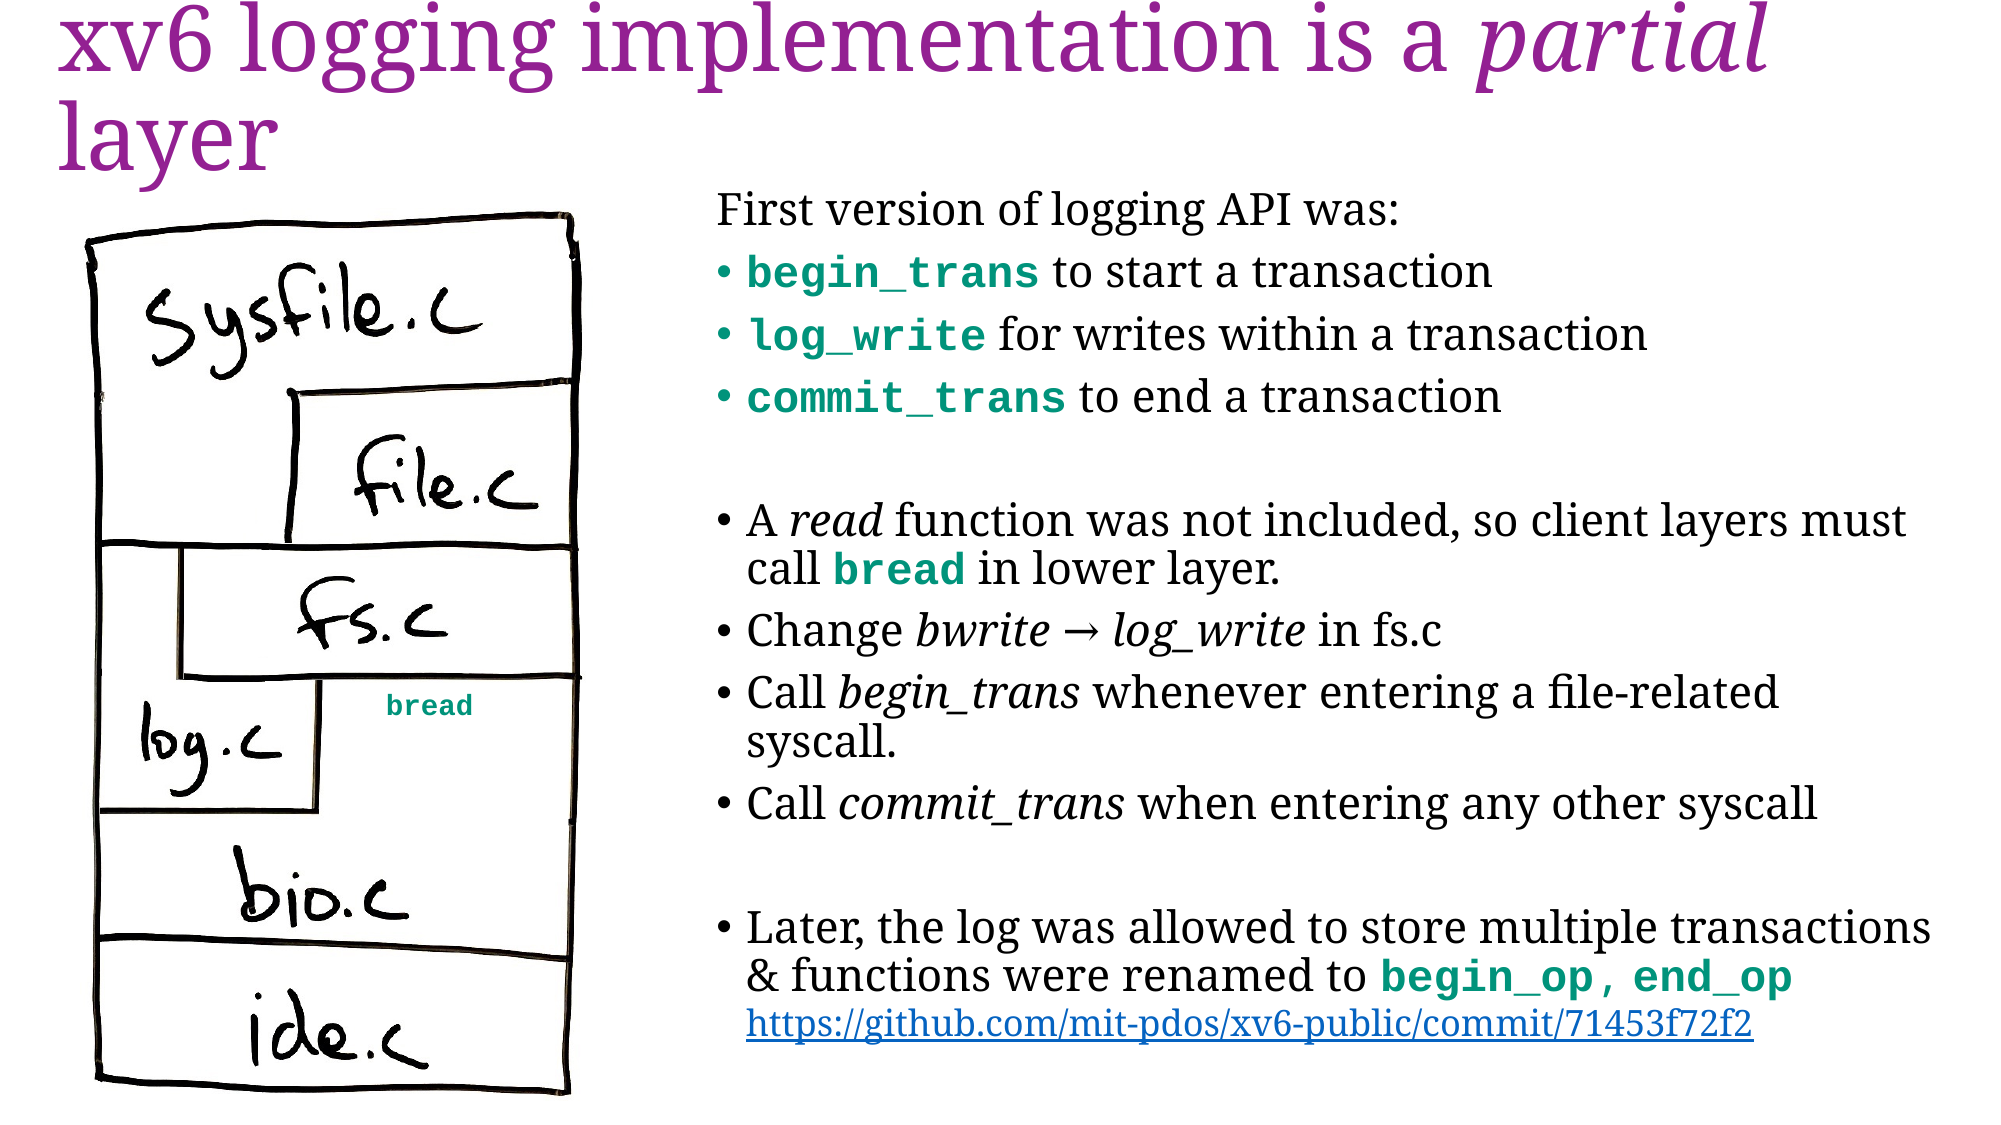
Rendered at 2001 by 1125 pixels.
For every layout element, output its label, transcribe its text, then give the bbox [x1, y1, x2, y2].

list First version of logging API was: begin_trans to start a transaction log_write for writes within a transaction commit_trans to end a transaction A read function was not included, so client layers must call bread in lower layer. Change bwrite → log_write in fs.c Call begin_trans whenever entering a file-related syscall. Call commit_trans when entering any other syscall Later, the log was allowed to store multiple transactions & functions were renamed to begin_op, end_op https://github.com/mit-pdos/xv6-public/commit/71453f72f2 [701, 179, 1953, 1101]
title xv6 logging implementation is a partial layer [43, 25, 1953, 158]
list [80, 208, 593, 1101]
